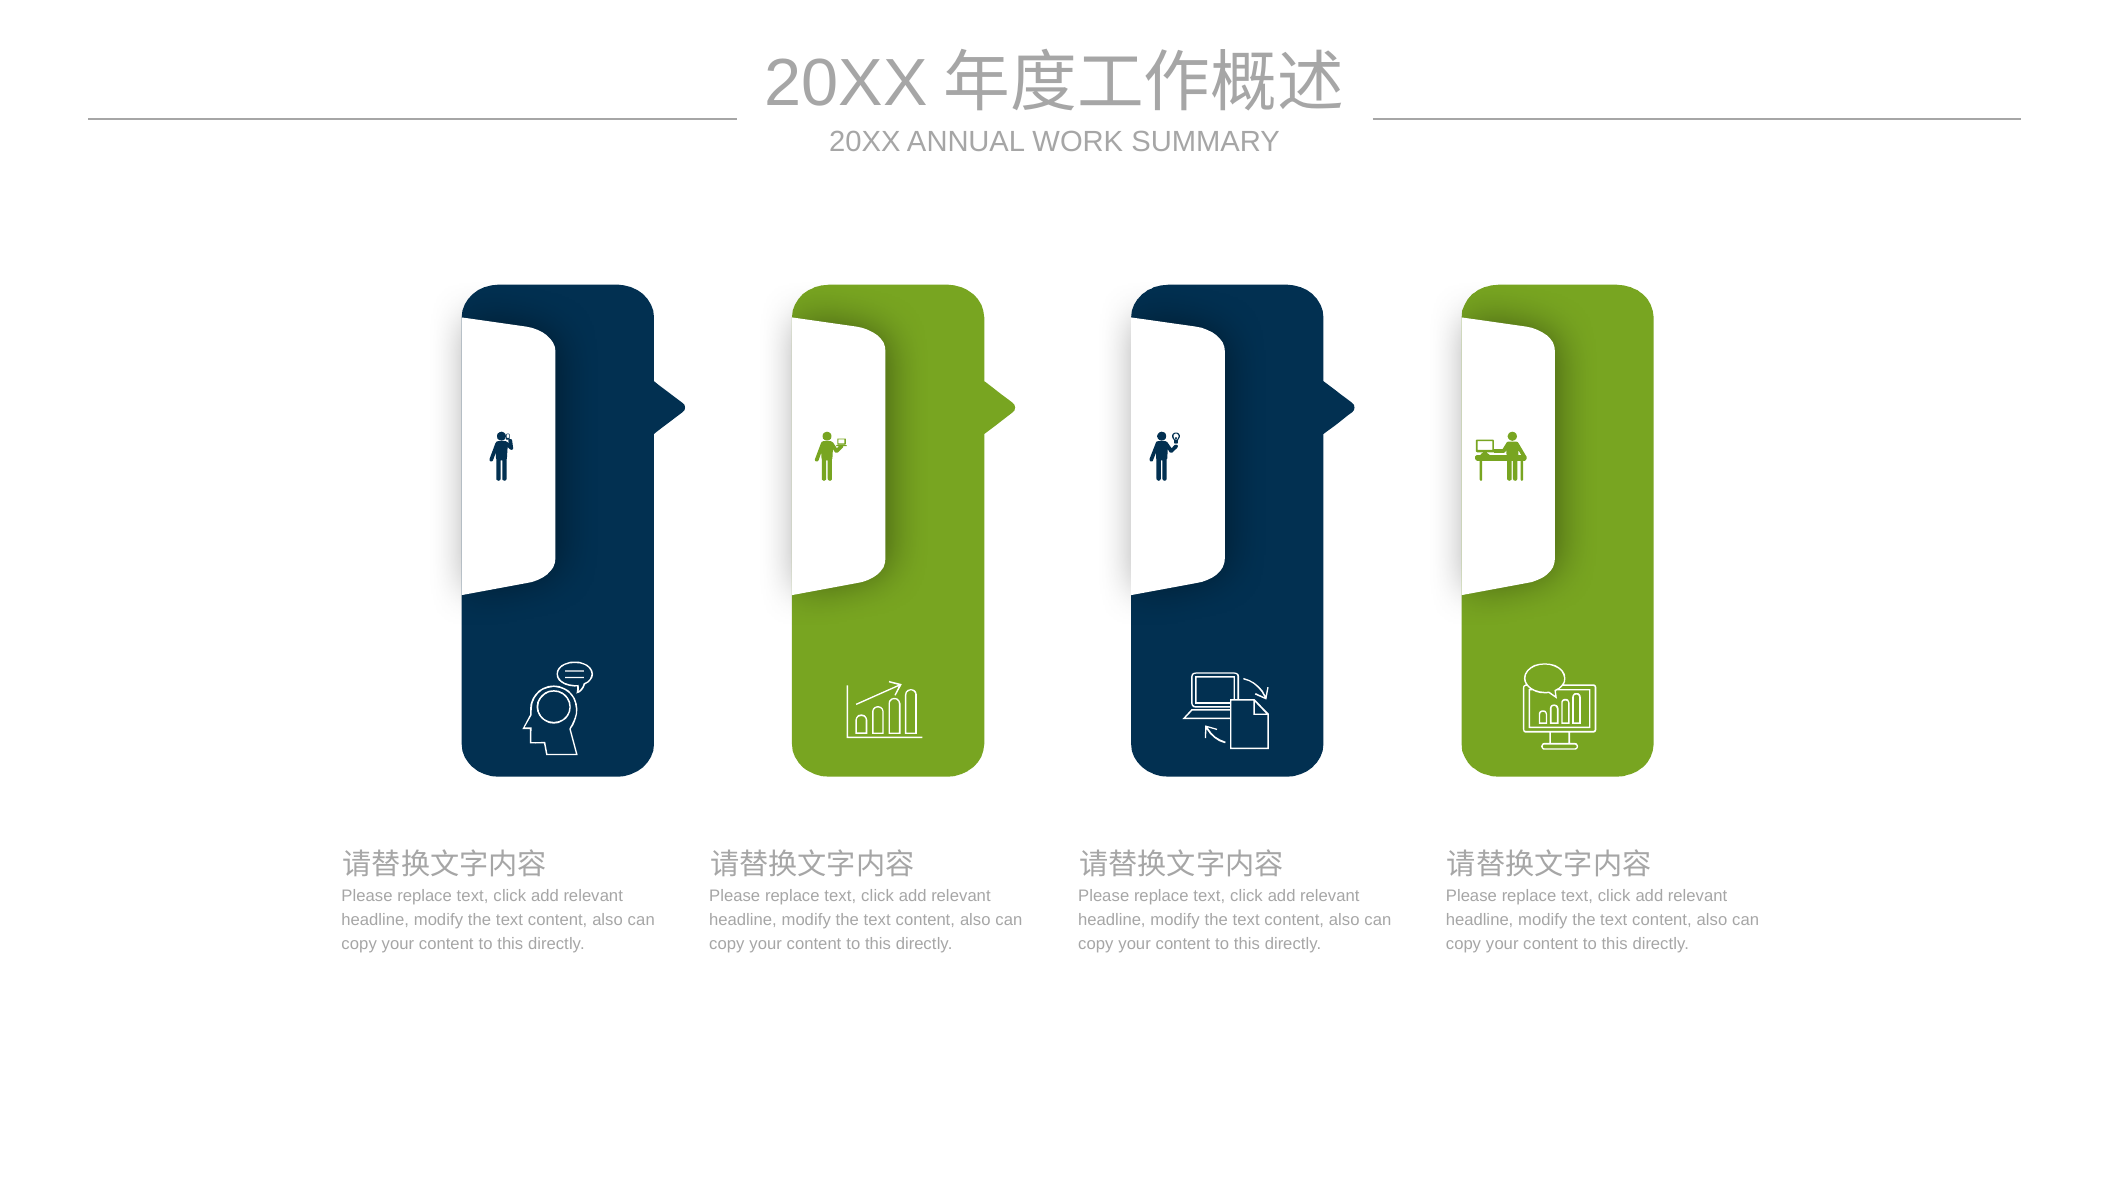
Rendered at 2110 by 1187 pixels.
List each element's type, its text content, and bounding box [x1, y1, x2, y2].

text_box [1131, 284, 1355, 661]
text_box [791, 317, 886, 596]
text_box Please replace text, click add relevant headline, modify the text content, also can copy your content to this directly. [1063, 873, 1414, 960]
text_box [1133, 756, 1321, 777]
text_box [461, 284, 686, 777]
text_box 请替换文字内容 [1064, 831, 1299, 888]
text_box 请替换文字内容 [327, 831, 563, 888]
text_box [791, 284, 1016, 661]
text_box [461, 317, 556, 596]
text_box Please replace text, click add relevant headline, modify the text content, also can copy your content to this directly. [694, 873, 1045, 960]
text_box 20XX年度工作概述 [730, 38, 1379, 119]
text_box Please replace text, click add relevant headline, modify the text content, also can copy your content to this directly. [326, 873, 677, 960]
text_box [1461, 284, 1654, 777]
text_box 请替换文字内容 [1432, 831, 1667, 888]
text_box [1131, 317, 1225, 596]
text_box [1461, 317, 1555, 596]
text_box 20XX ANNUAL WORK SUMMARY [824, 122, 1285, 158]
text_box 请替换文字内容 [695, 831, 930, 888]
text_box Please replace text, click add relevant headline, modify the text content, also can copy your content to this directly. [1431, 873, 1782, 960]
text_box [794, 756, 982, 777]
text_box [522, 661, 1597, 756]
